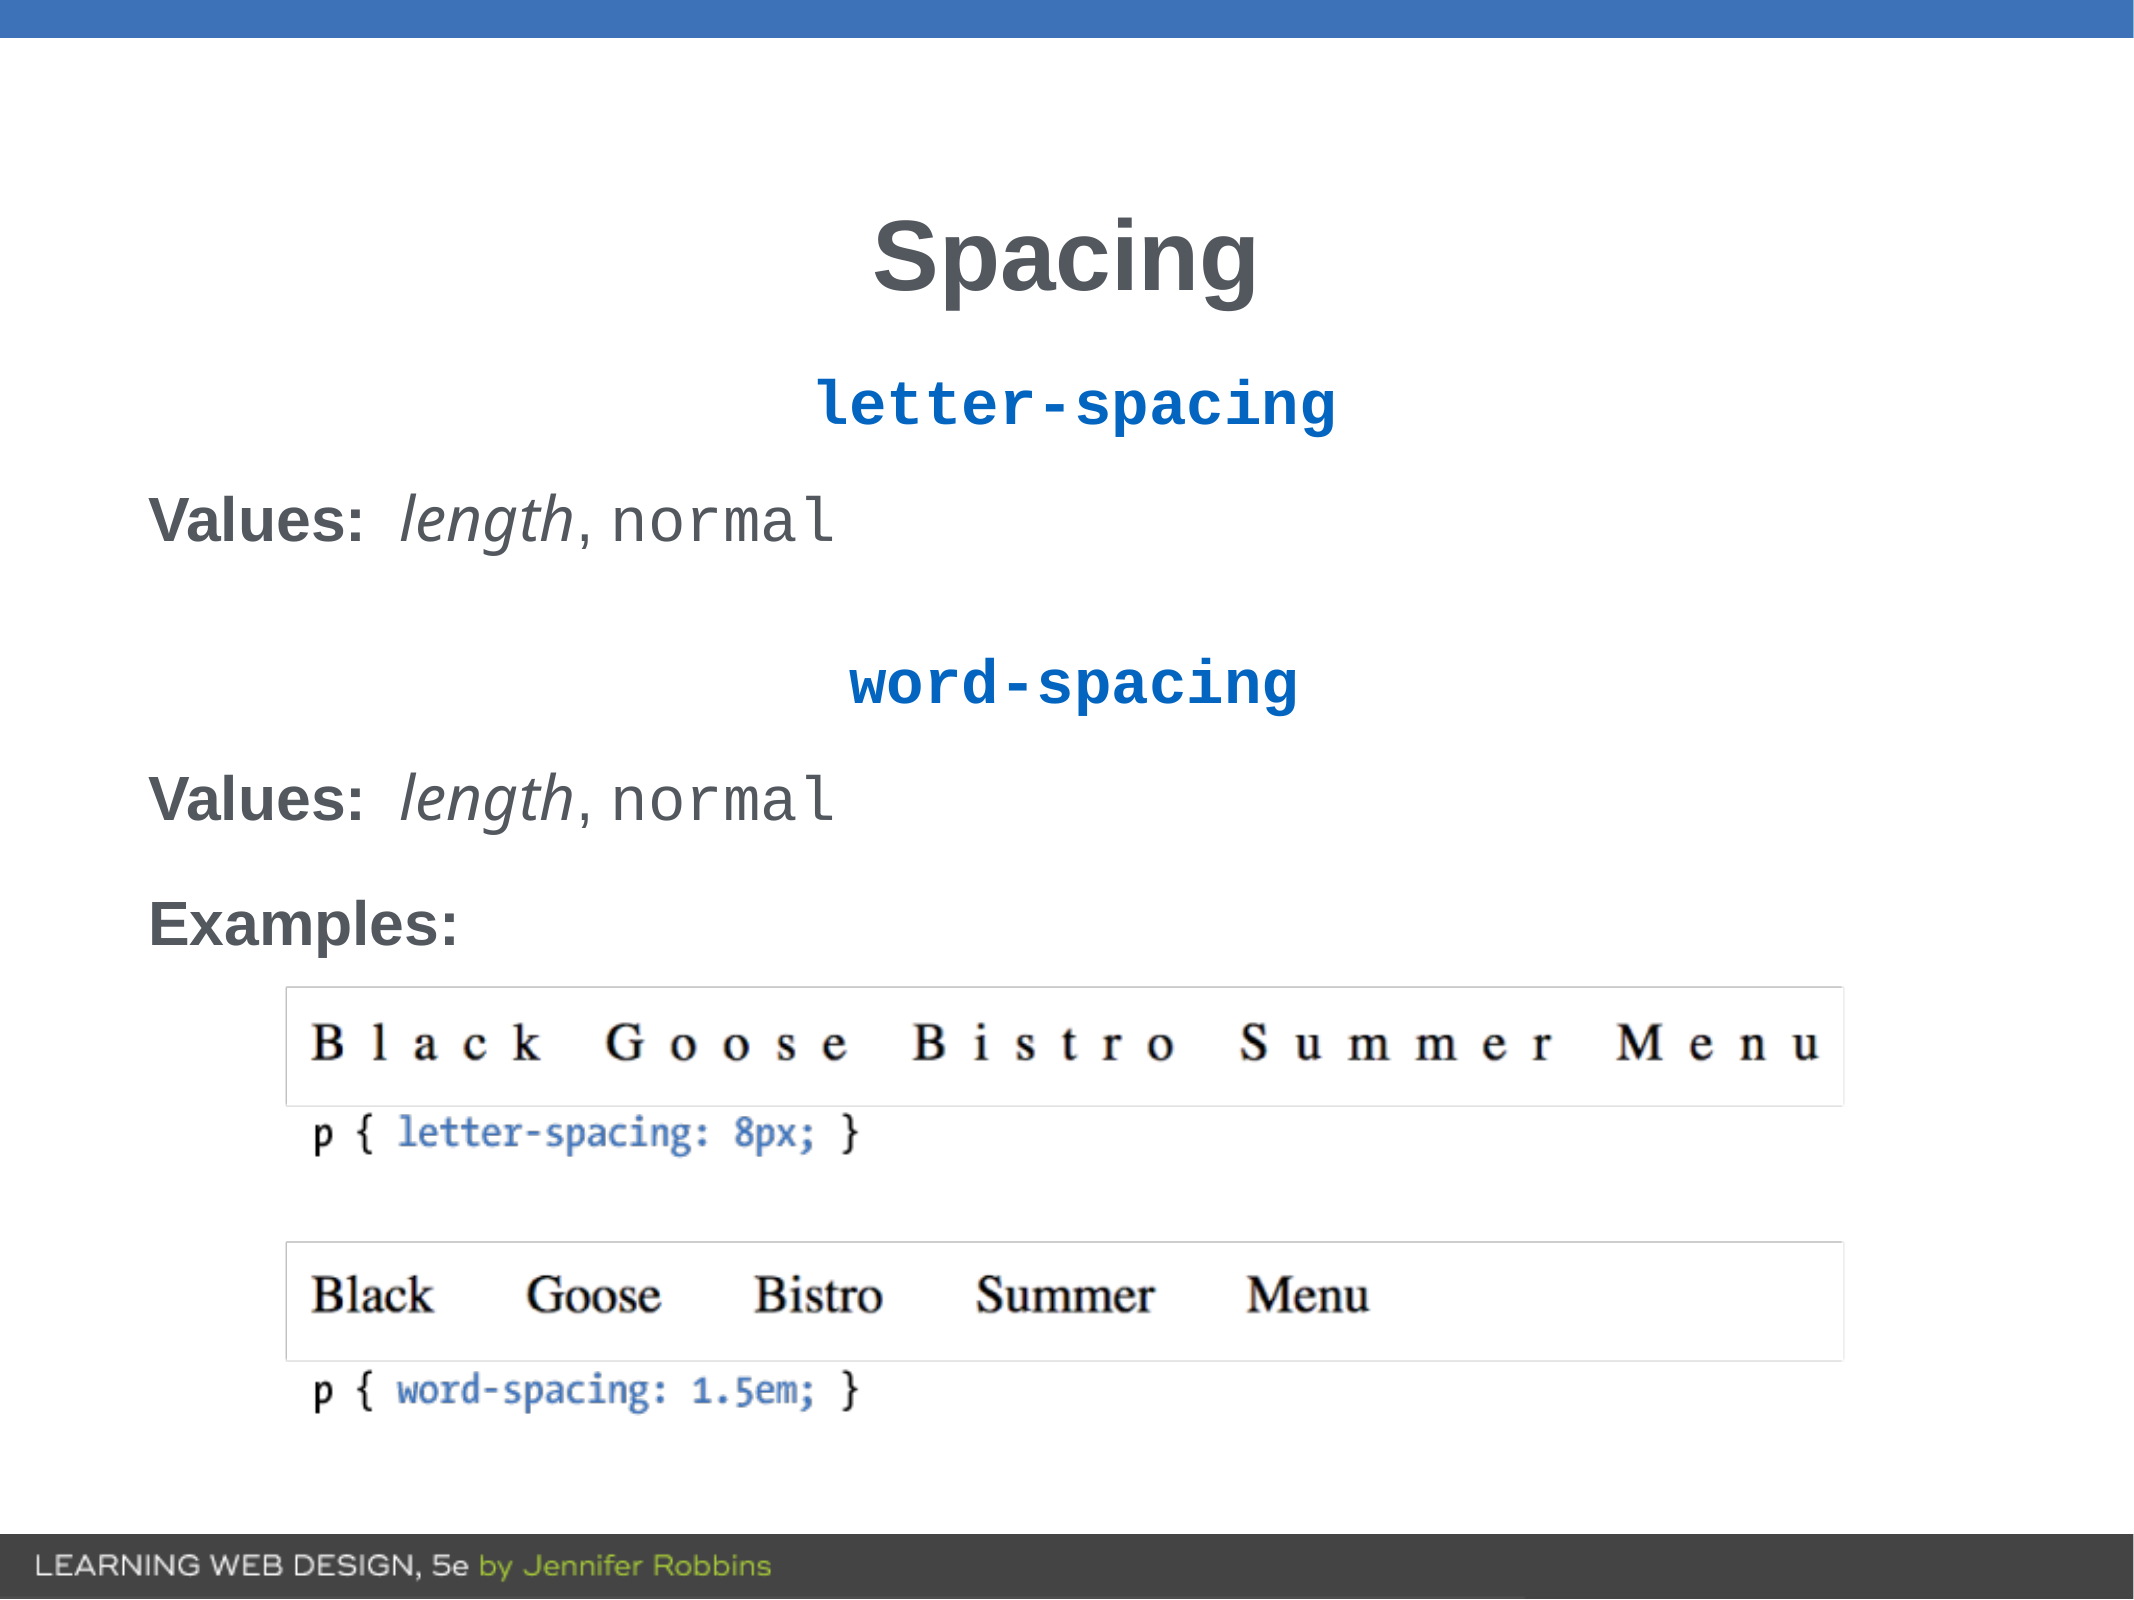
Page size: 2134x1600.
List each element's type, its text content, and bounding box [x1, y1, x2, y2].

list letter-spacing Values: length, normal word-spacing Values: length, normal Examples: [139, 353, 2010, 1073]
picture [266, 973, 1934, 1464]
picture [0, 1534, 2134, 1599]
title Spacing [155, 72, 1978, 353]
